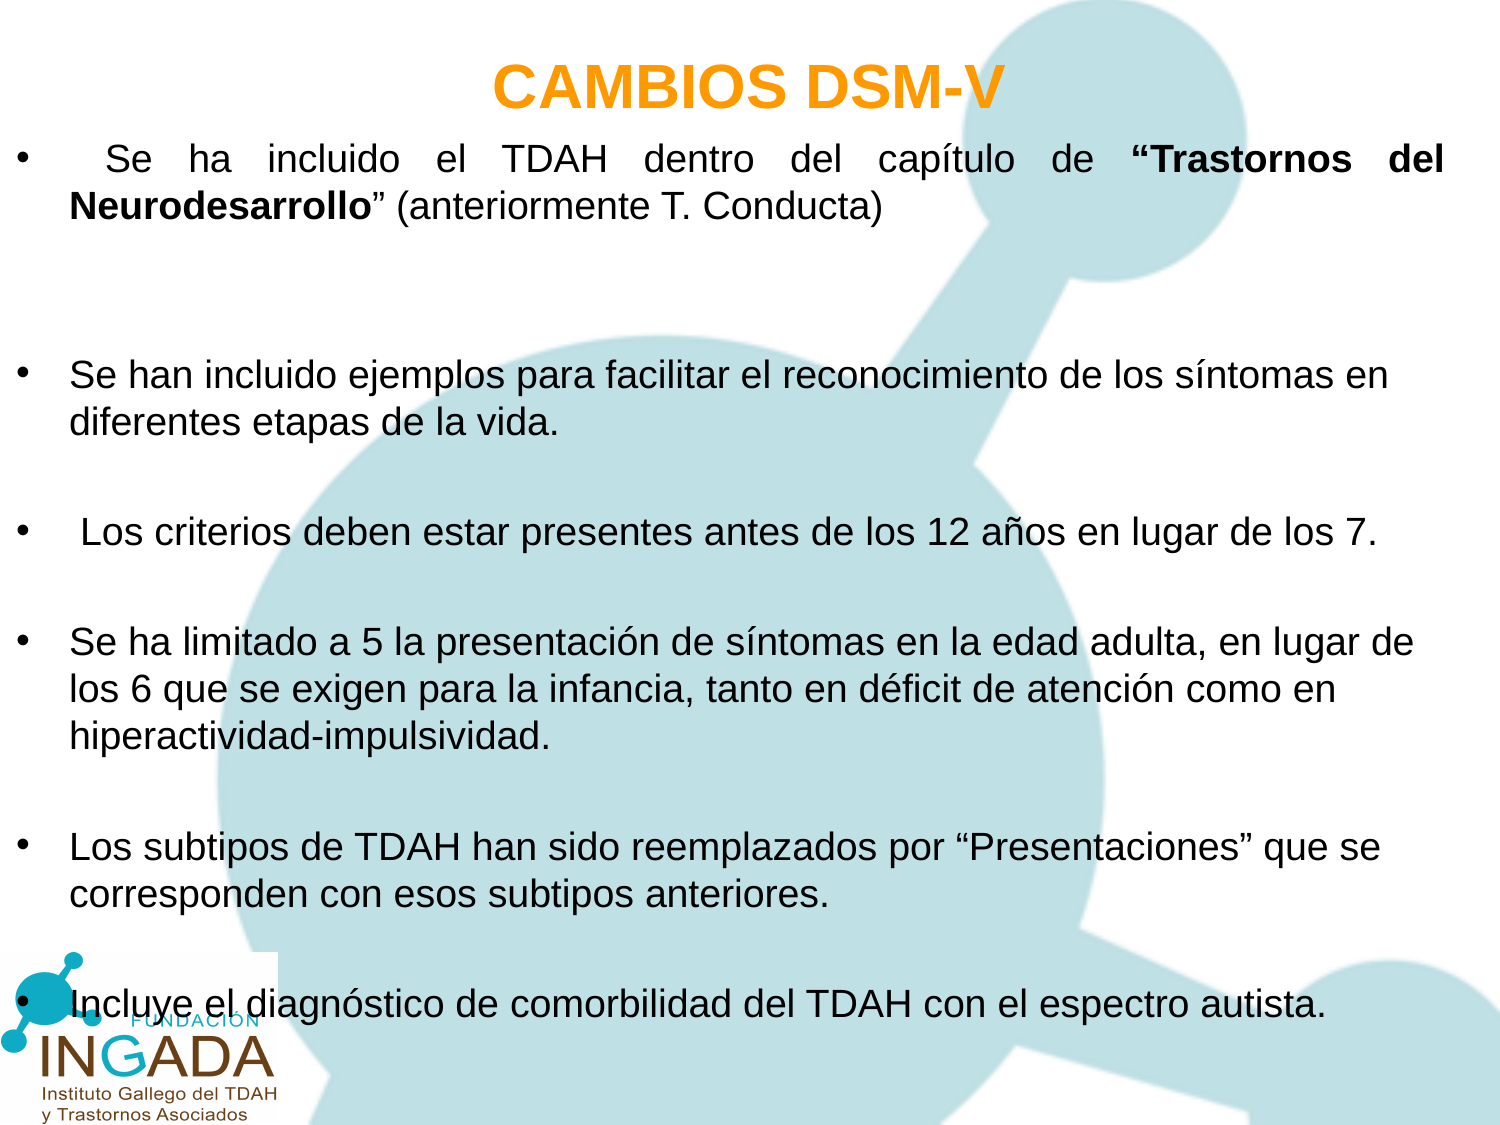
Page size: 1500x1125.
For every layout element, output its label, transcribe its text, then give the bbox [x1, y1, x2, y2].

text_box [207, 44, 489, 247]
picture [1, 1047, 278, 1124]
list Se ha incluido el TDAH dentro del capítulo de “Trastornos del Neurodesarrollo” (anteriormente T. Conducta) Se han incluido ejemplos para facilitar el reconocimiento de los síntomas en diferentes etapas de la vida. Los criterios deben estar presentes antes de los 12 años en lugar de los 7. Se ha limitado a 5 la presentación de síntomas en la edad adulta, en lugar de los 6 que se exigen para la infancia, tanto en déficit de atención como en hiperactividad-impulsividad. Los subtipos de TDAH han sido reemplazados por “Presentaciones” que se corresponden con esos subtipos anteriores. Incluye el diagnóstico de comorbilidad del TDAH con el espectro autista. [1, 125, 1460, 1047]
title CAMBIOS DSM-V [243, 7, 1257, 125]
